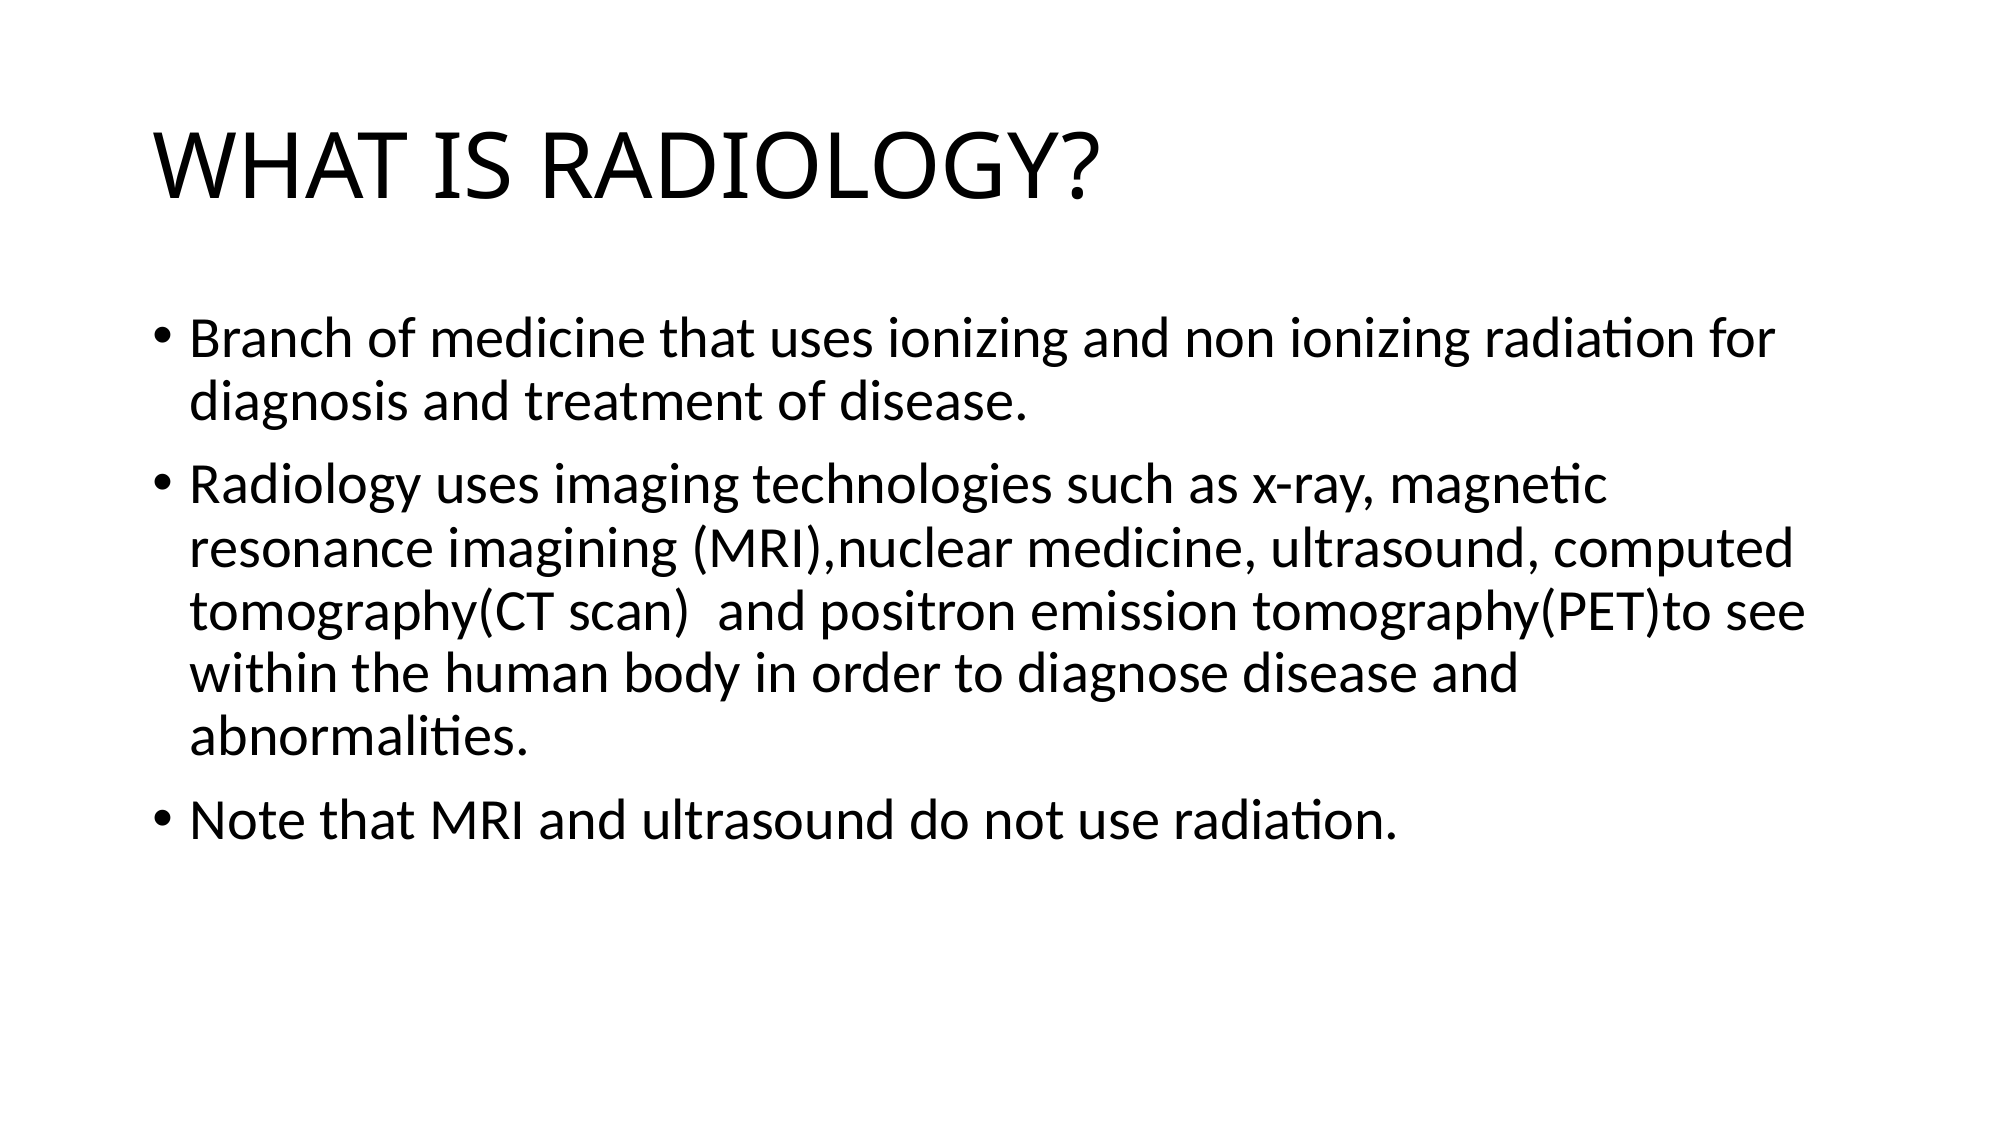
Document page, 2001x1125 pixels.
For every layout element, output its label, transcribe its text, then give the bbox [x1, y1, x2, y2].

list Branch of medicine that uses ionizing and non ionizing radiation for diagnosis and treatment of disease. Radiology uses imaging technologies such as x-ray, magnetic resonance imagining (MRI),nuclear medicine, ultrasound, computed tomography(CT scan) and positron emission tomography(PET)to see within the human body in order to diagnose disease and abnormalities. Note that MRI and ultrasound do not use radiation. [137, 299, 1863, 1014]
title WHAT IS RADIOLOGY? [137, 59, 1863, 278]
